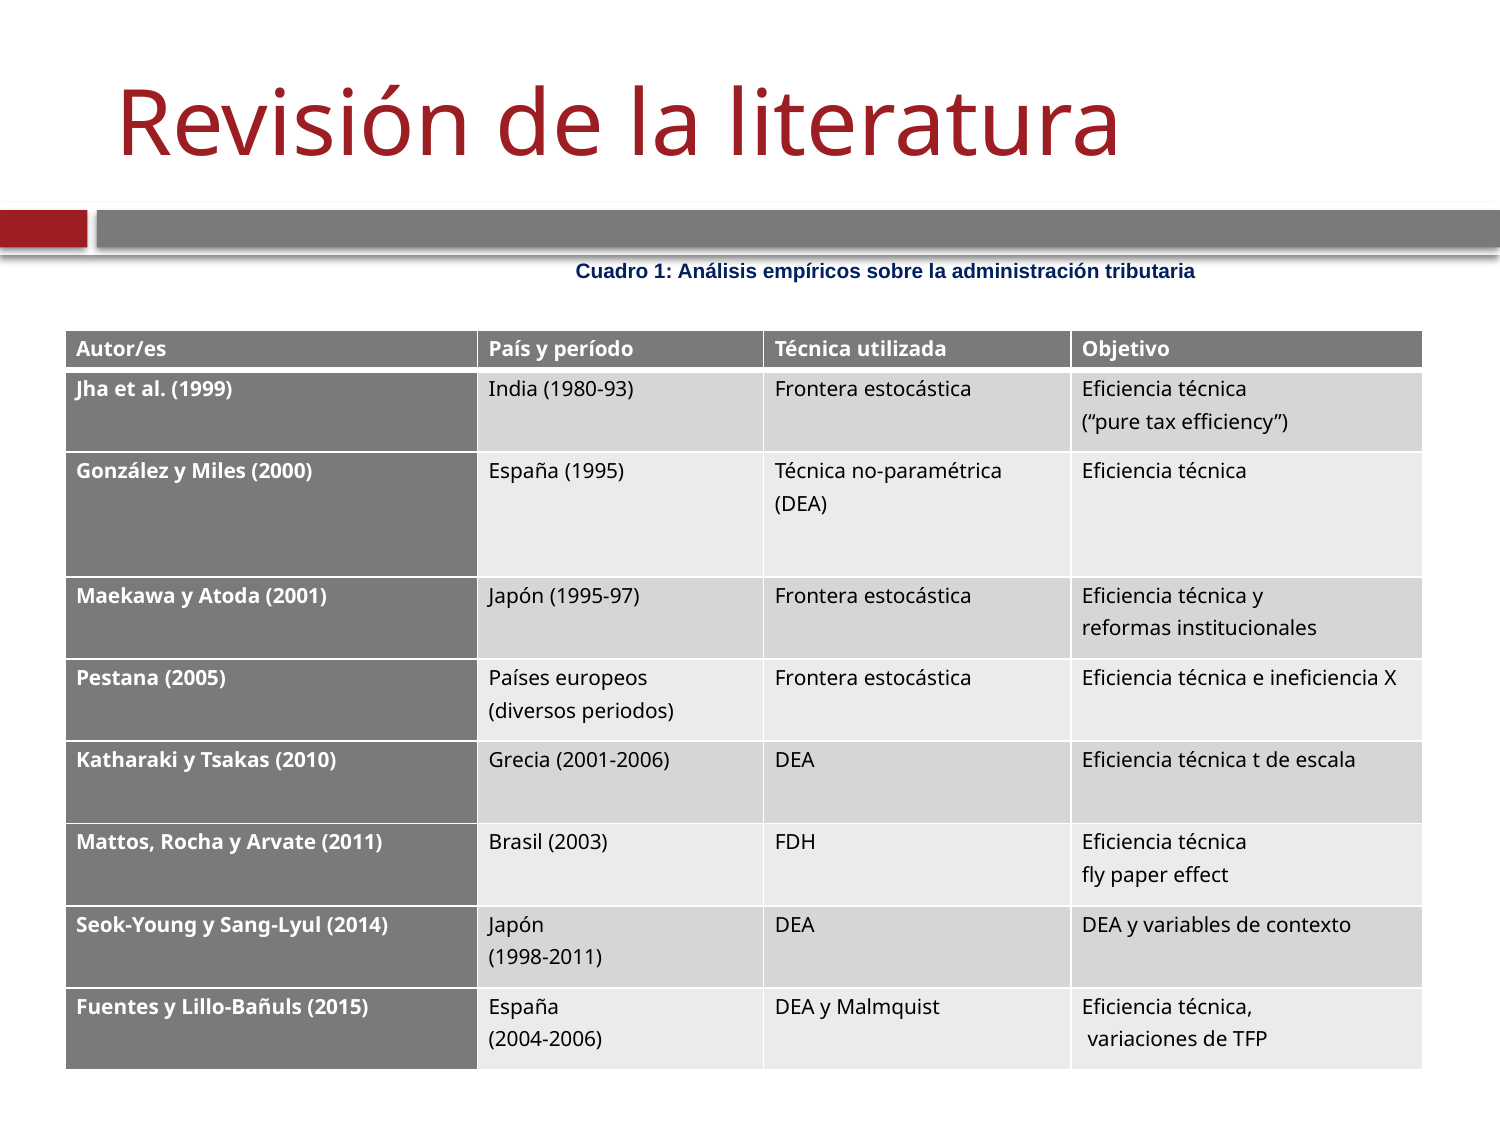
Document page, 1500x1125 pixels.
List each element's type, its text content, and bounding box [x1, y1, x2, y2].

table_cell Brasil (2003) [478, 824, 763, 905]
table_cell Grecia (2001-2006) [478, 742, 763, 823]
table_cell DEA y variables de contexto [1072, 907, 1422, 987]
table_header Objetivo [1072, 331, 1422, 367]
title Revisión de la literatura [100, 37, 1438, 200]
table_cell Eficiencia técnica y reformas institucionales [1072, 578, 1422, 658]
table_cell India (1980-93) [478, 373, 763, 451]
table_header País y período [478, 331, 763, 367]
table_cell DEA [764, 907, 1070, 987]
table_cell Eficiencia técnica fly paper effect [1072, 824, 1422, 905]
table_cell Países europeos (diversos periodos) [478, 660, 763, 740]
table_cell Seok-Young y Sang-Lyul (2014) [66, 907, 477, 987]
table_cell DEA y Malmquist [764, 989, 1070, 1069]
table_cell FDH [764, 824, 1070, 905]
table_cell Jha et al. (1999) [66, 373, 477, 451]
table_cell Frontera estocástica [764, 578, 1070, 658]
table_cell Japón (1998-2011) [478, 907, 763, 987]
table_cell Eficiencia técnica t de escala [1072, 742, 1422, 823]
table_cell Japón (1995-97) [478, 578, 763, 658]
table_cell Eficiencia técnica e ineficiencia X [1072, 660, 1422, 740]
table_cell Frontera estocástica [764, 373, 1070, 451]
table_cell Katharaki y Tsakas (2010) [66, 742, 477, 823]
text_box Cuadro 1: Análisis empíricos sobre la administración tributaria [560, 250, 1211, 336]
table_cell Pestana (2005) [66, 660, 477, 740]
table_cell Fuentes y Lillo-Bañuls (2015) [66, 989, 477, 1069]
table_cell Técnica no-paramétrica (DEA) [764, 453, 1070, 576]
table_cell Frontera estocástica [764, 660, 1070, 740]
table_cell España (1995) [478, 453, 763, 576]
table_cell Eficiencia técnica, variaciones de TFP [1072, 989, 1422, 1069]
table_header Autor/es [66, 331, 477, 367]
table_cell Maekawa y Atoda (2001) [66, 578, 477, 658]
table_cell Mattos, Rocha y Arvate (2011) [66, 824, 477, 905]
table_cell González y Miles (2000) [66, 453, 477, 576]
table_cell Eficiencia técnica [1072, 453, 1422, 576]
table_header Técnica utilizada [764, 336, 1070, 367]
table_cell España (2004-2006) [478, 989, 763, 1069]
table_cell Eficiencia técnica (“pure tax efficiency”) [1072, 373, 1422, 451]
table_cell DEA [764, 742, 1070, 823]
